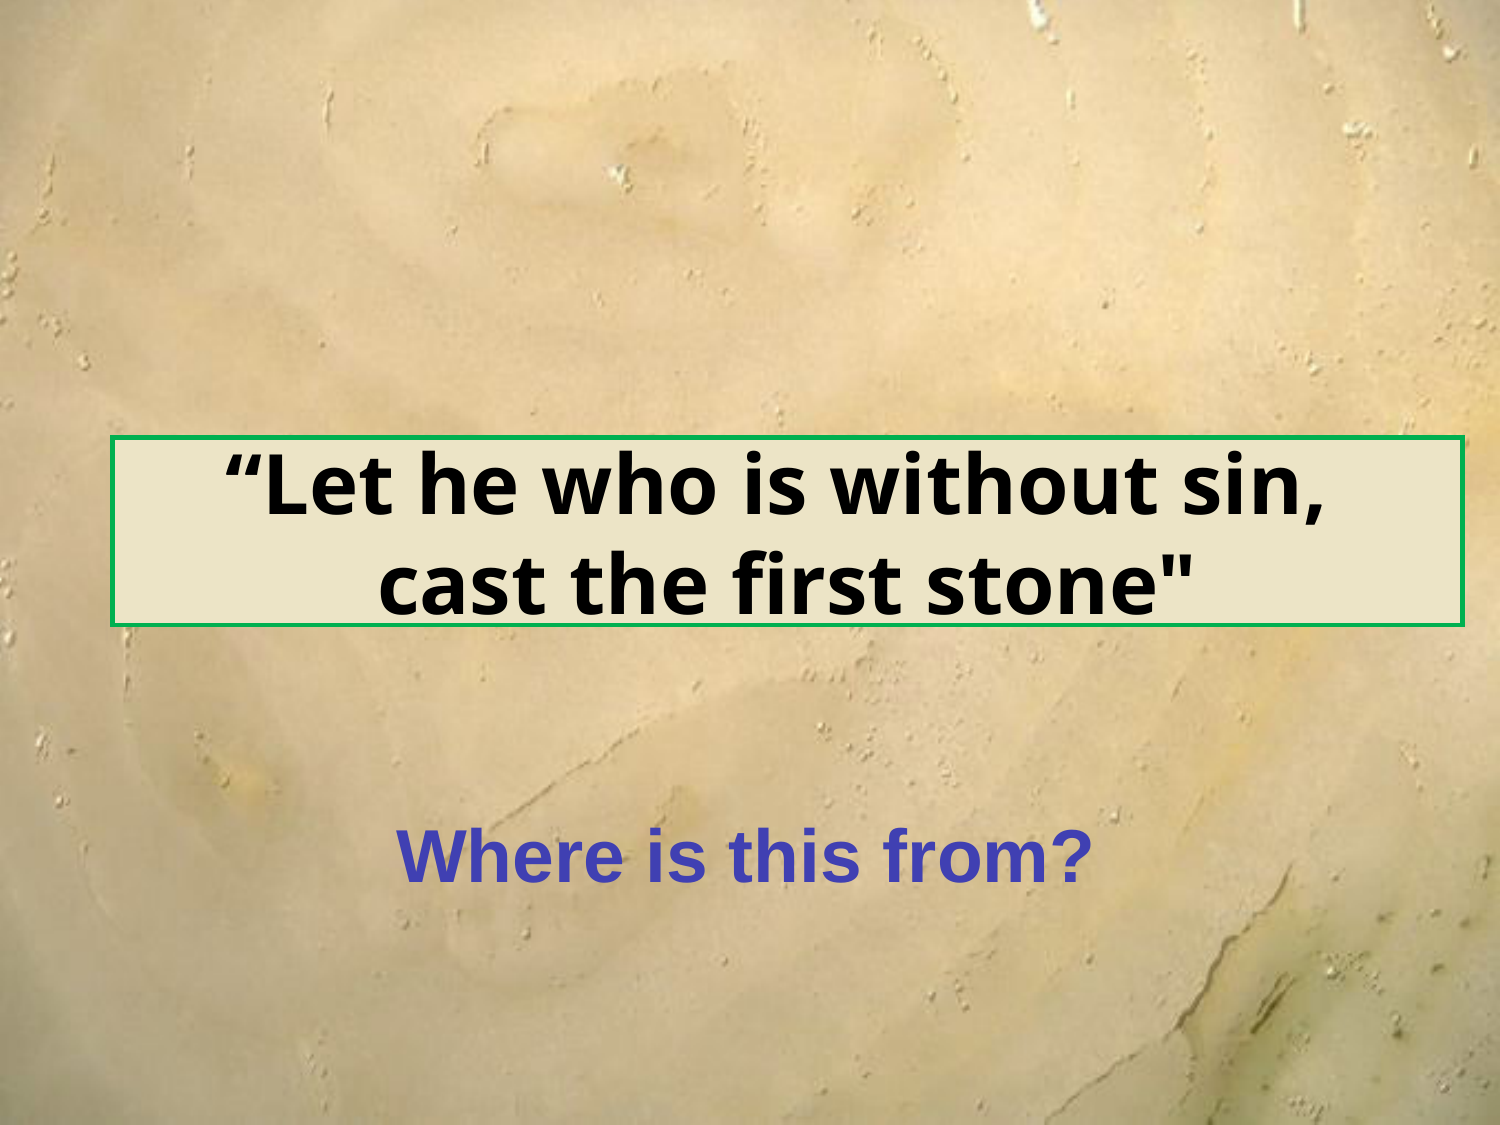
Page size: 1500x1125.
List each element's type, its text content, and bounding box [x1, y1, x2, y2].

title “Let he who is without sin, cast the first stone" [112, 437, 1463, 626]
picture [0, 0, 1500, 1125]
text_box Where is this from? [381, 799, 1119, 905]
